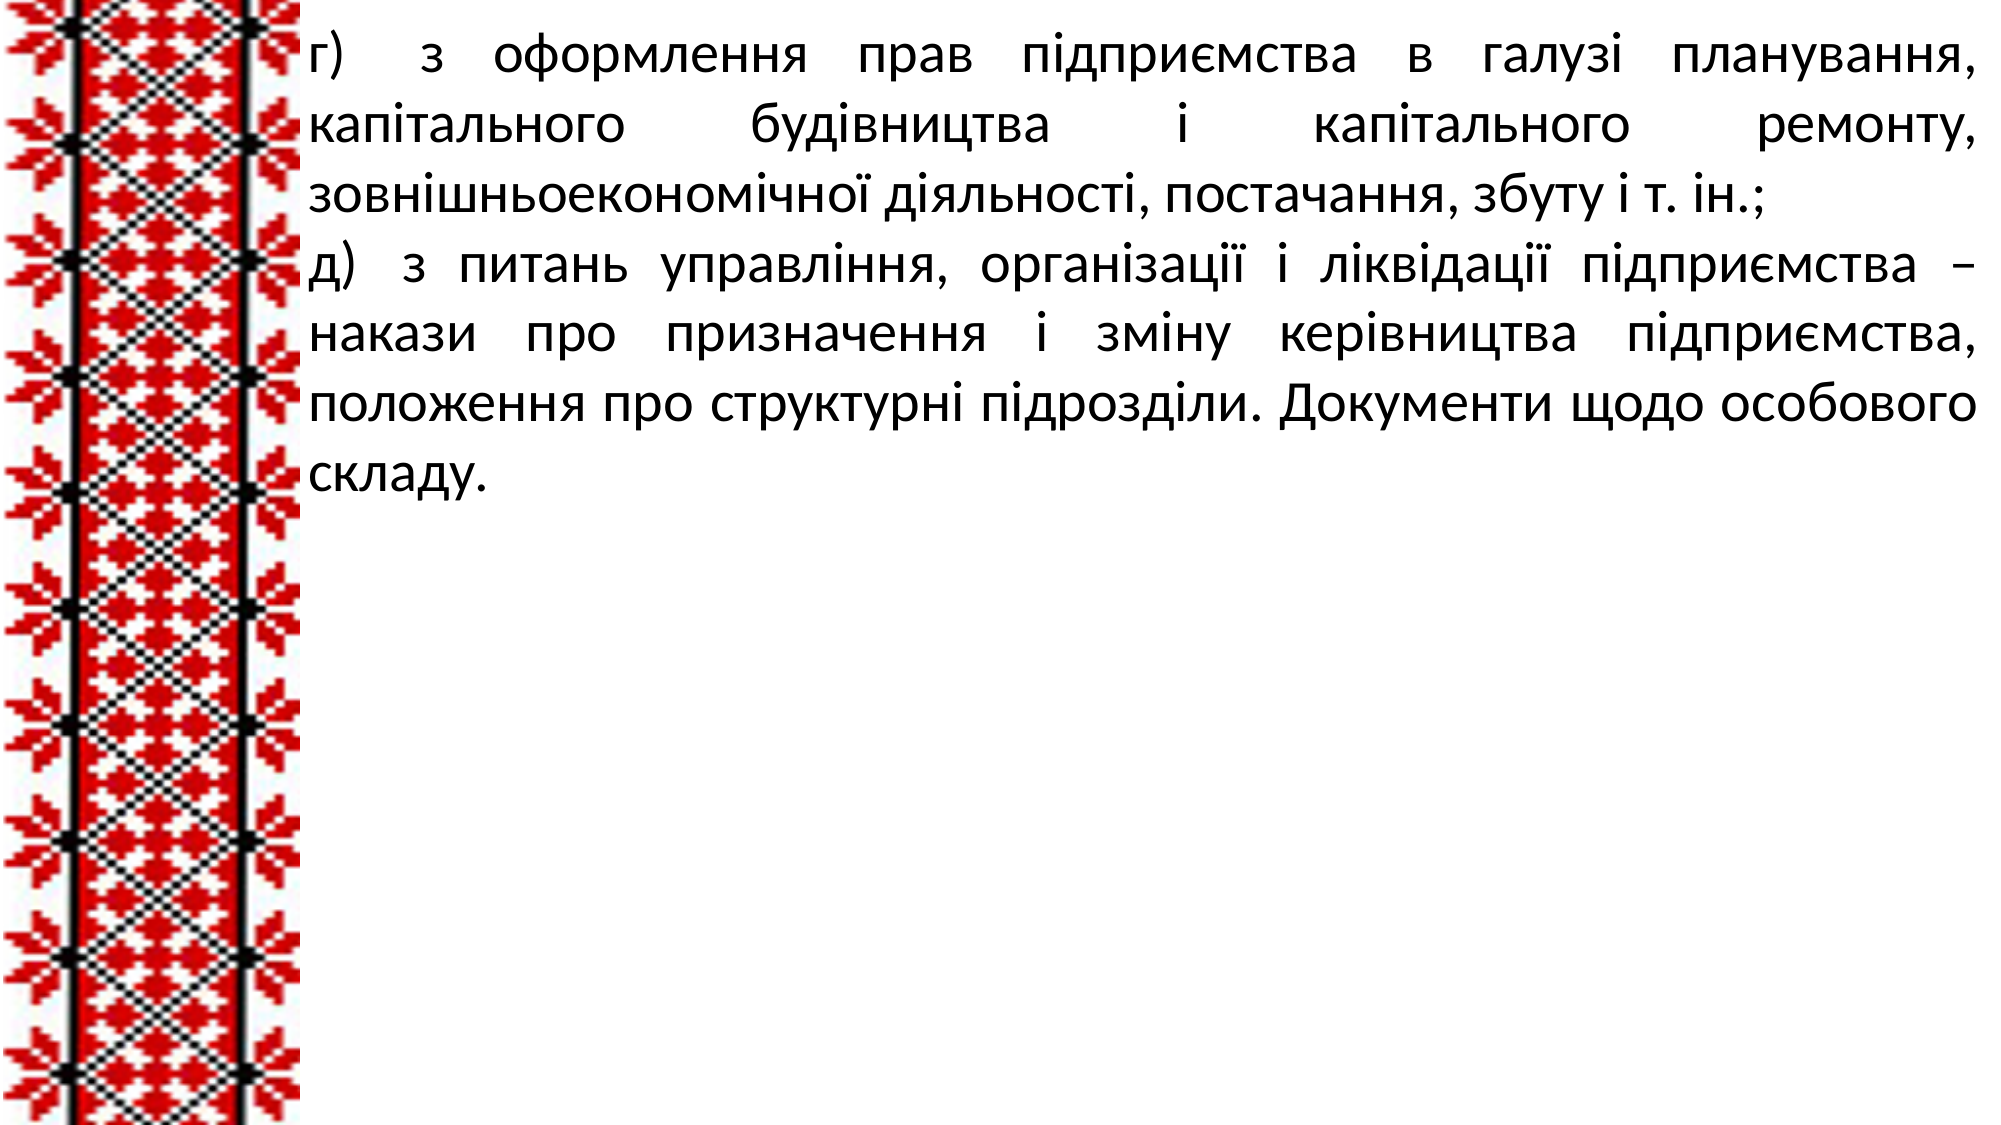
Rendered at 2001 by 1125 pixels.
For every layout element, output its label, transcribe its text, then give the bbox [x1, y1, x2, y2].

picture [3, 0, 300, 1125]
text_box г) з оформлення прав підприємства в галузі планування, капітального будівництва і капітального ремонту, зовнішньоекономічної діяльності, постачання, збуту і т. ін.; д) з питань управління, організації і ліквідації підприємства – накази про призначення і зміну керівництва підприємства, положення про структурні підрозділи. Документи щодо особового складу. [300, 6, 1994, 511]
